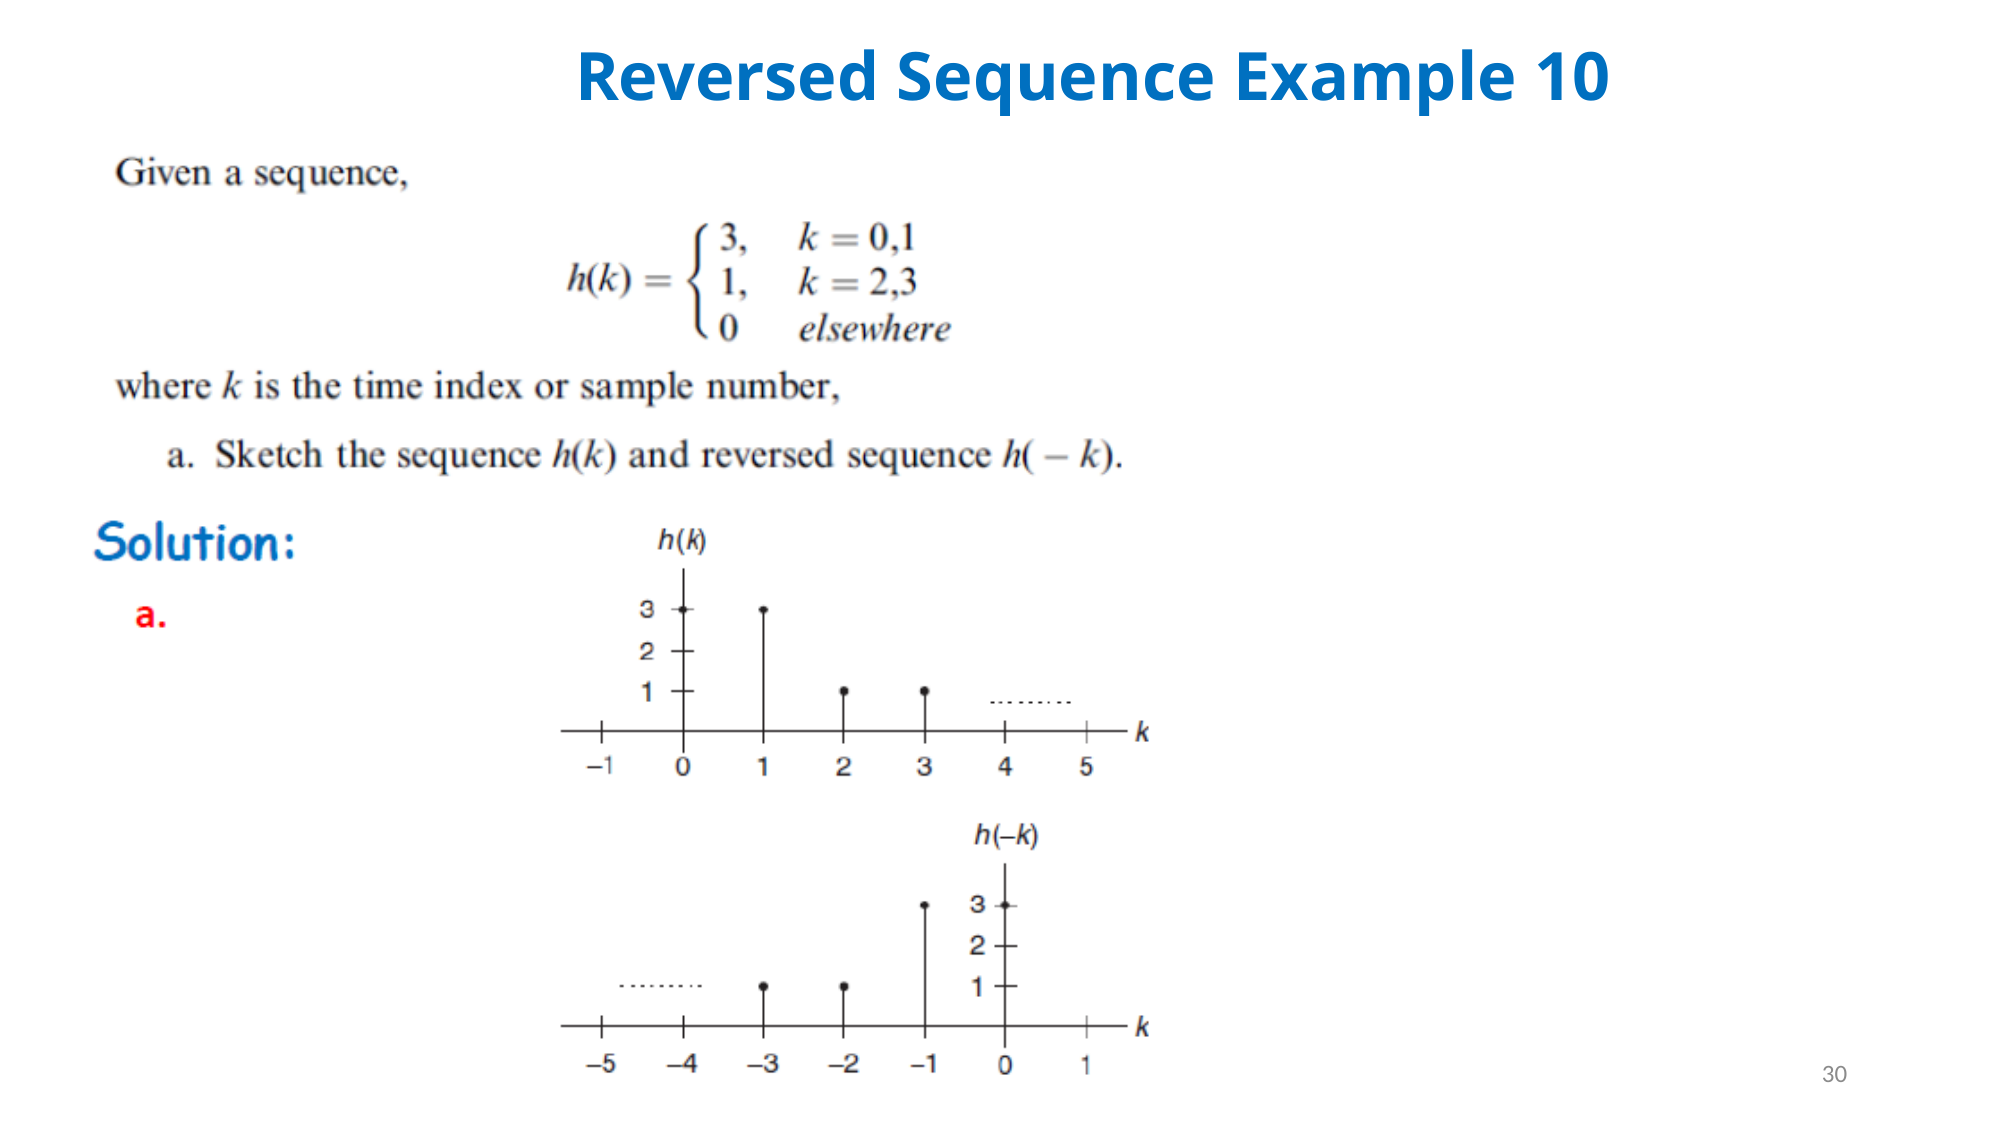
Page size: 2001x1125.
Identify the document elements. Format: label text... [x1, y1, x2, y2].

picture [66, 143, 1227, 1094]
slide_number 30 [1412, 1042, 1863, 1103]
text_box Reversed Sequence Example 10 [560, 26, 1626, 122]
